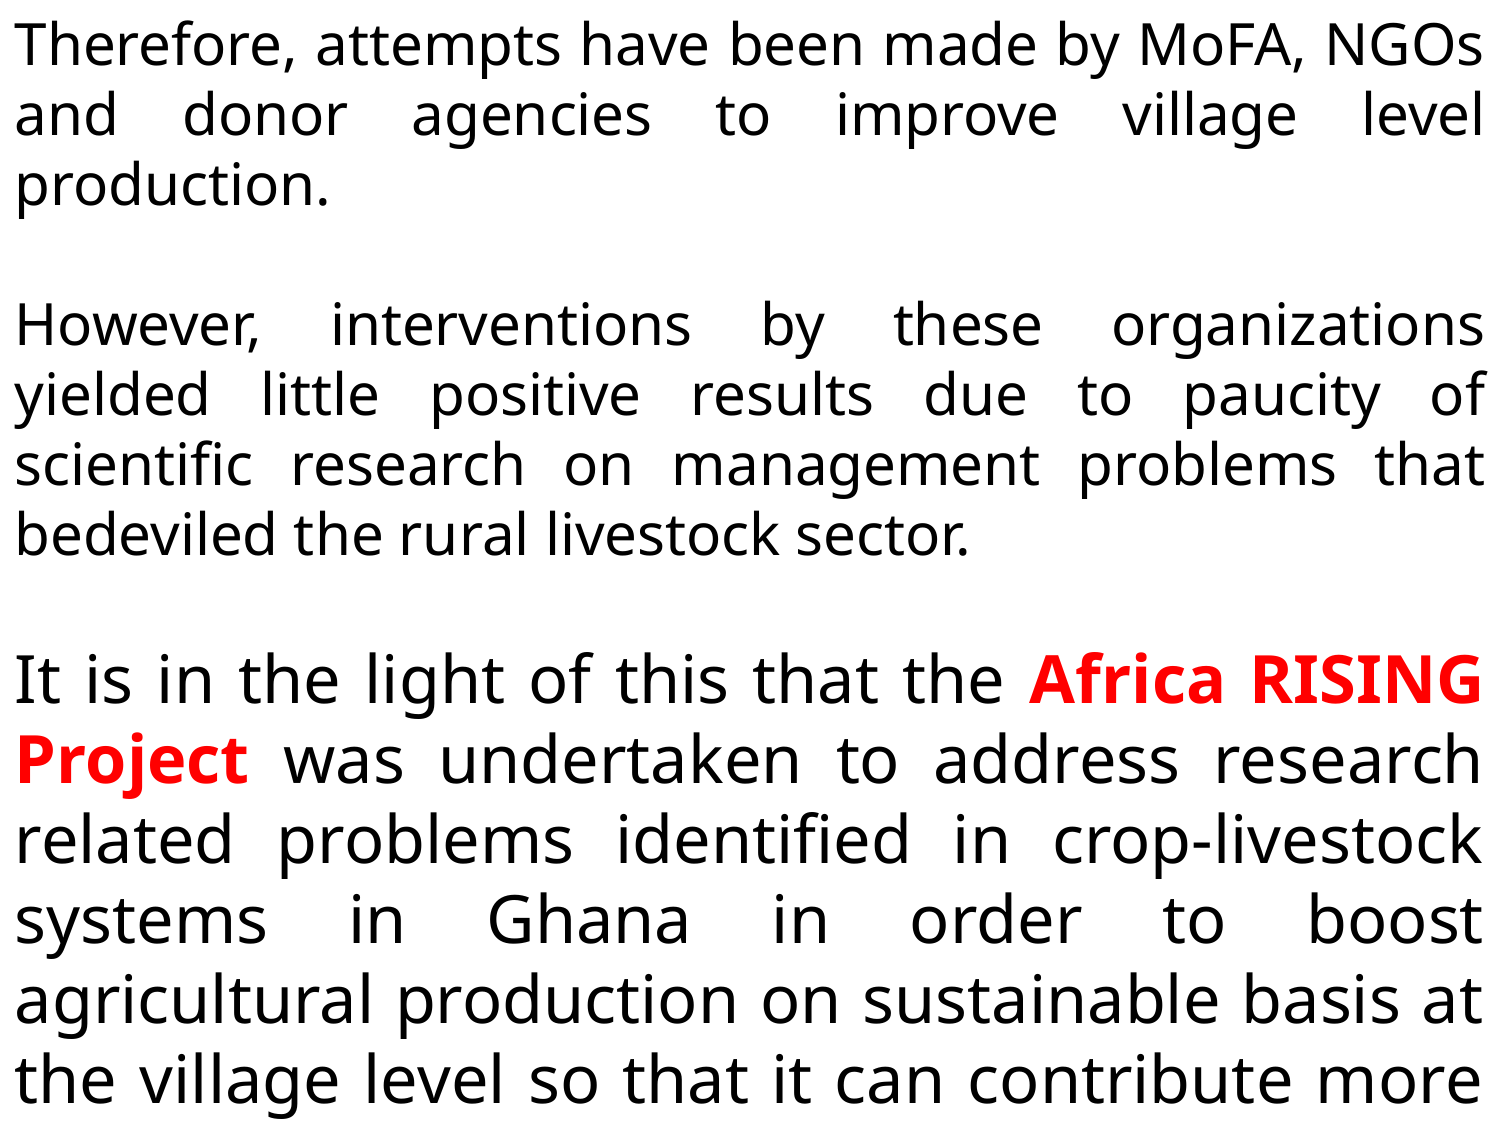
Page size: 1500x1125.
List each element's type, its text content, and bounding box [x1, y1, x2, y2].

text_box Therefore, attempts have been made by MoFA, NGOs and donor agencies to improve village level production. However, interventions by these organizations yielded little positive results due to paucity of scientific research on management problems that bedeviled the rural livestock sector. It is in the light of this that the Africa RISING Project was undertaken to address research related problems identified in crop-livestock systems in Ghana in order to boost agricultural production on sustainable basis at the village level so that it can contribute more to the national economy. [0, 0, 1500, 1125]
